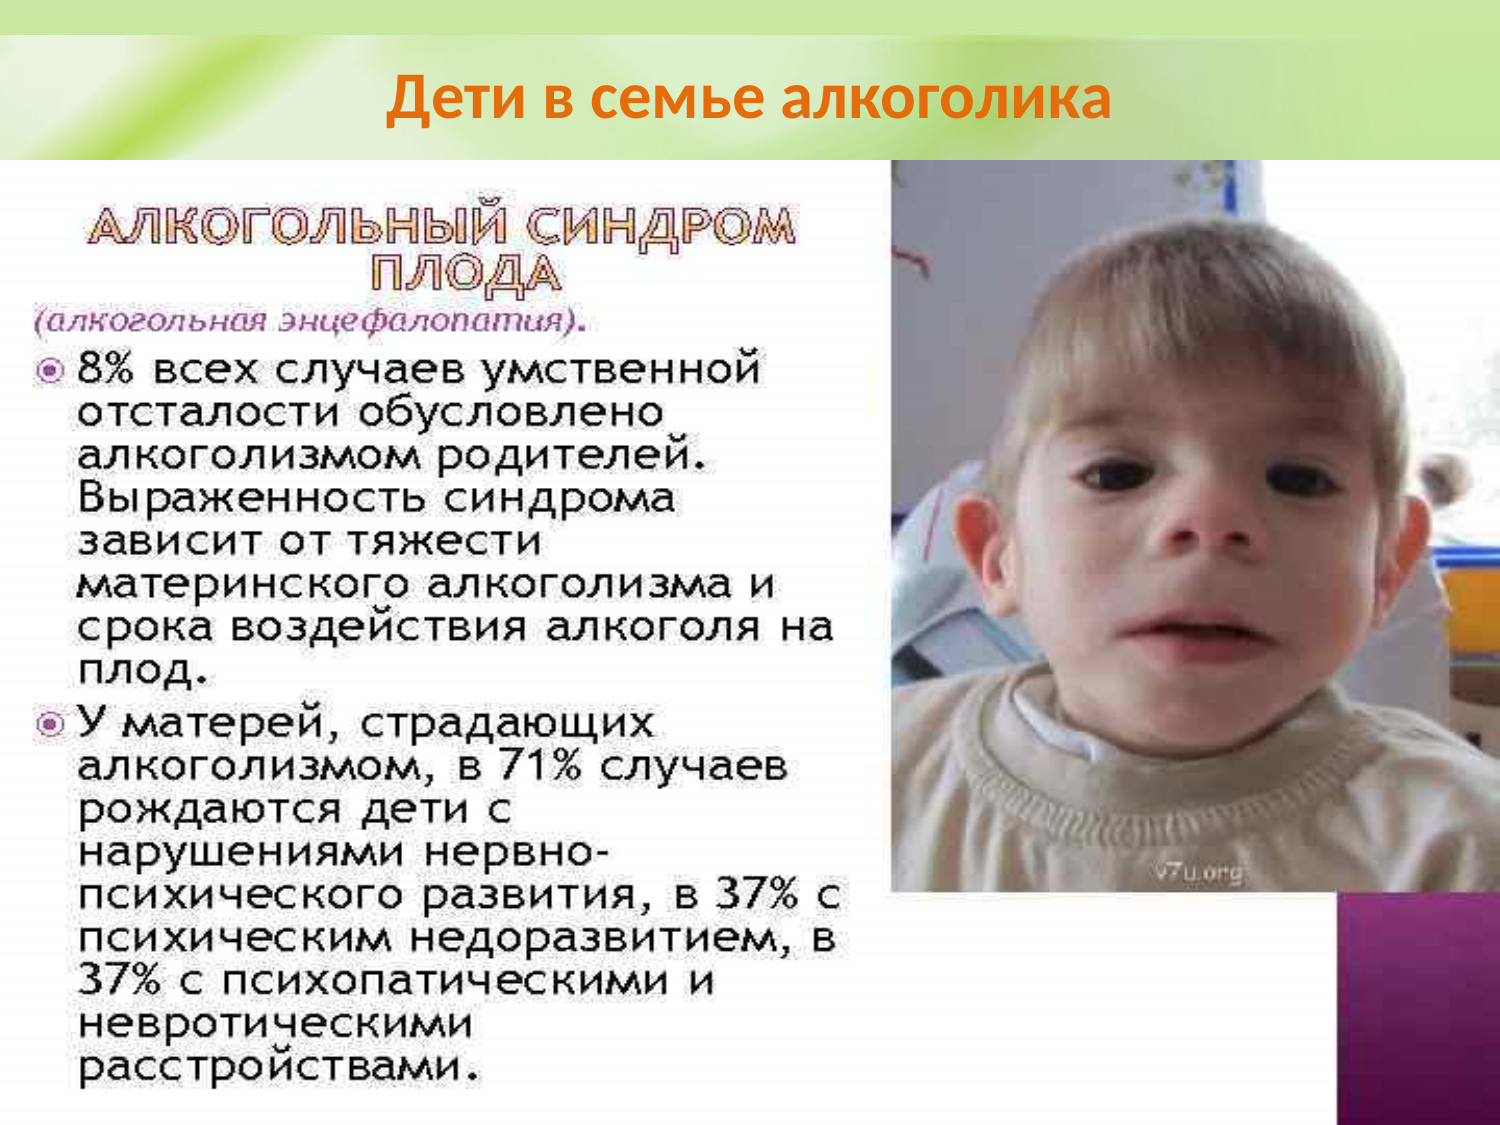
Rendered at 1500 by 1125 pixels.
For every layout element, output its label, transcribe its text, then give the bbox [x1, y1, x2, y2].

title Дети в семье алкоголика [75, 0, 1425, 159]
picture [0, 0, 1500, 1125]
